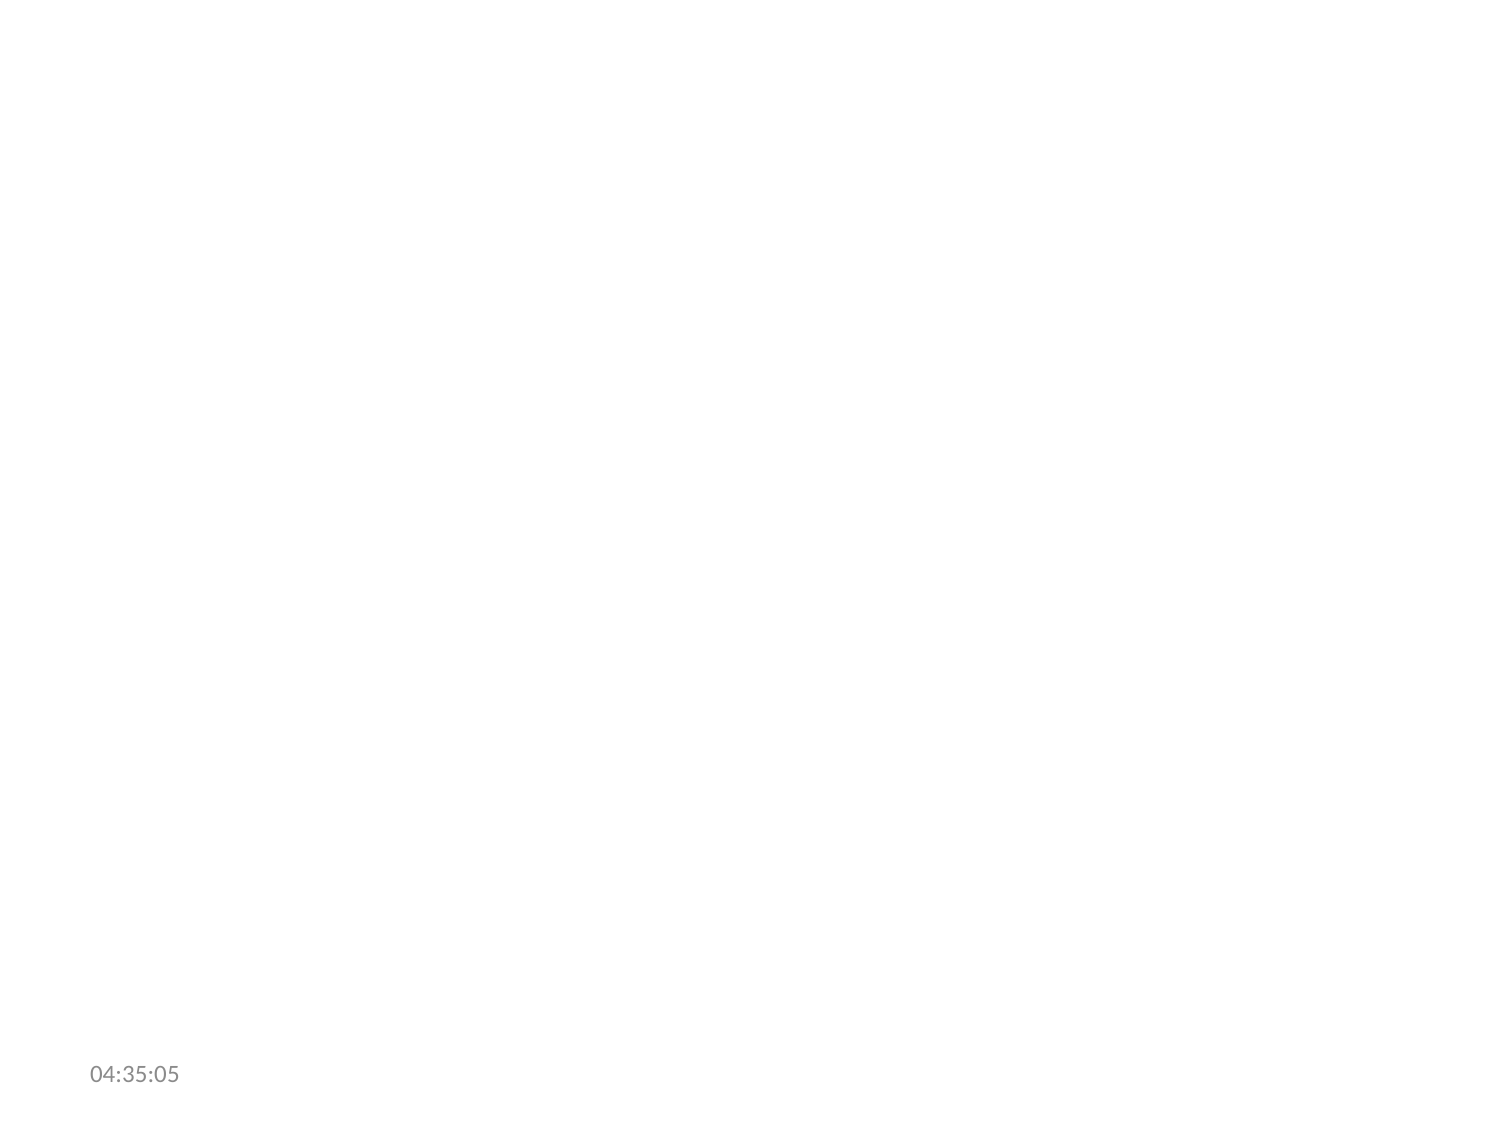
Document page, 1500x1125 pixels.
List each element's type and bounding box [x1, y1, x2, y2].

slide_number [75, 1042, 425, 1103]
